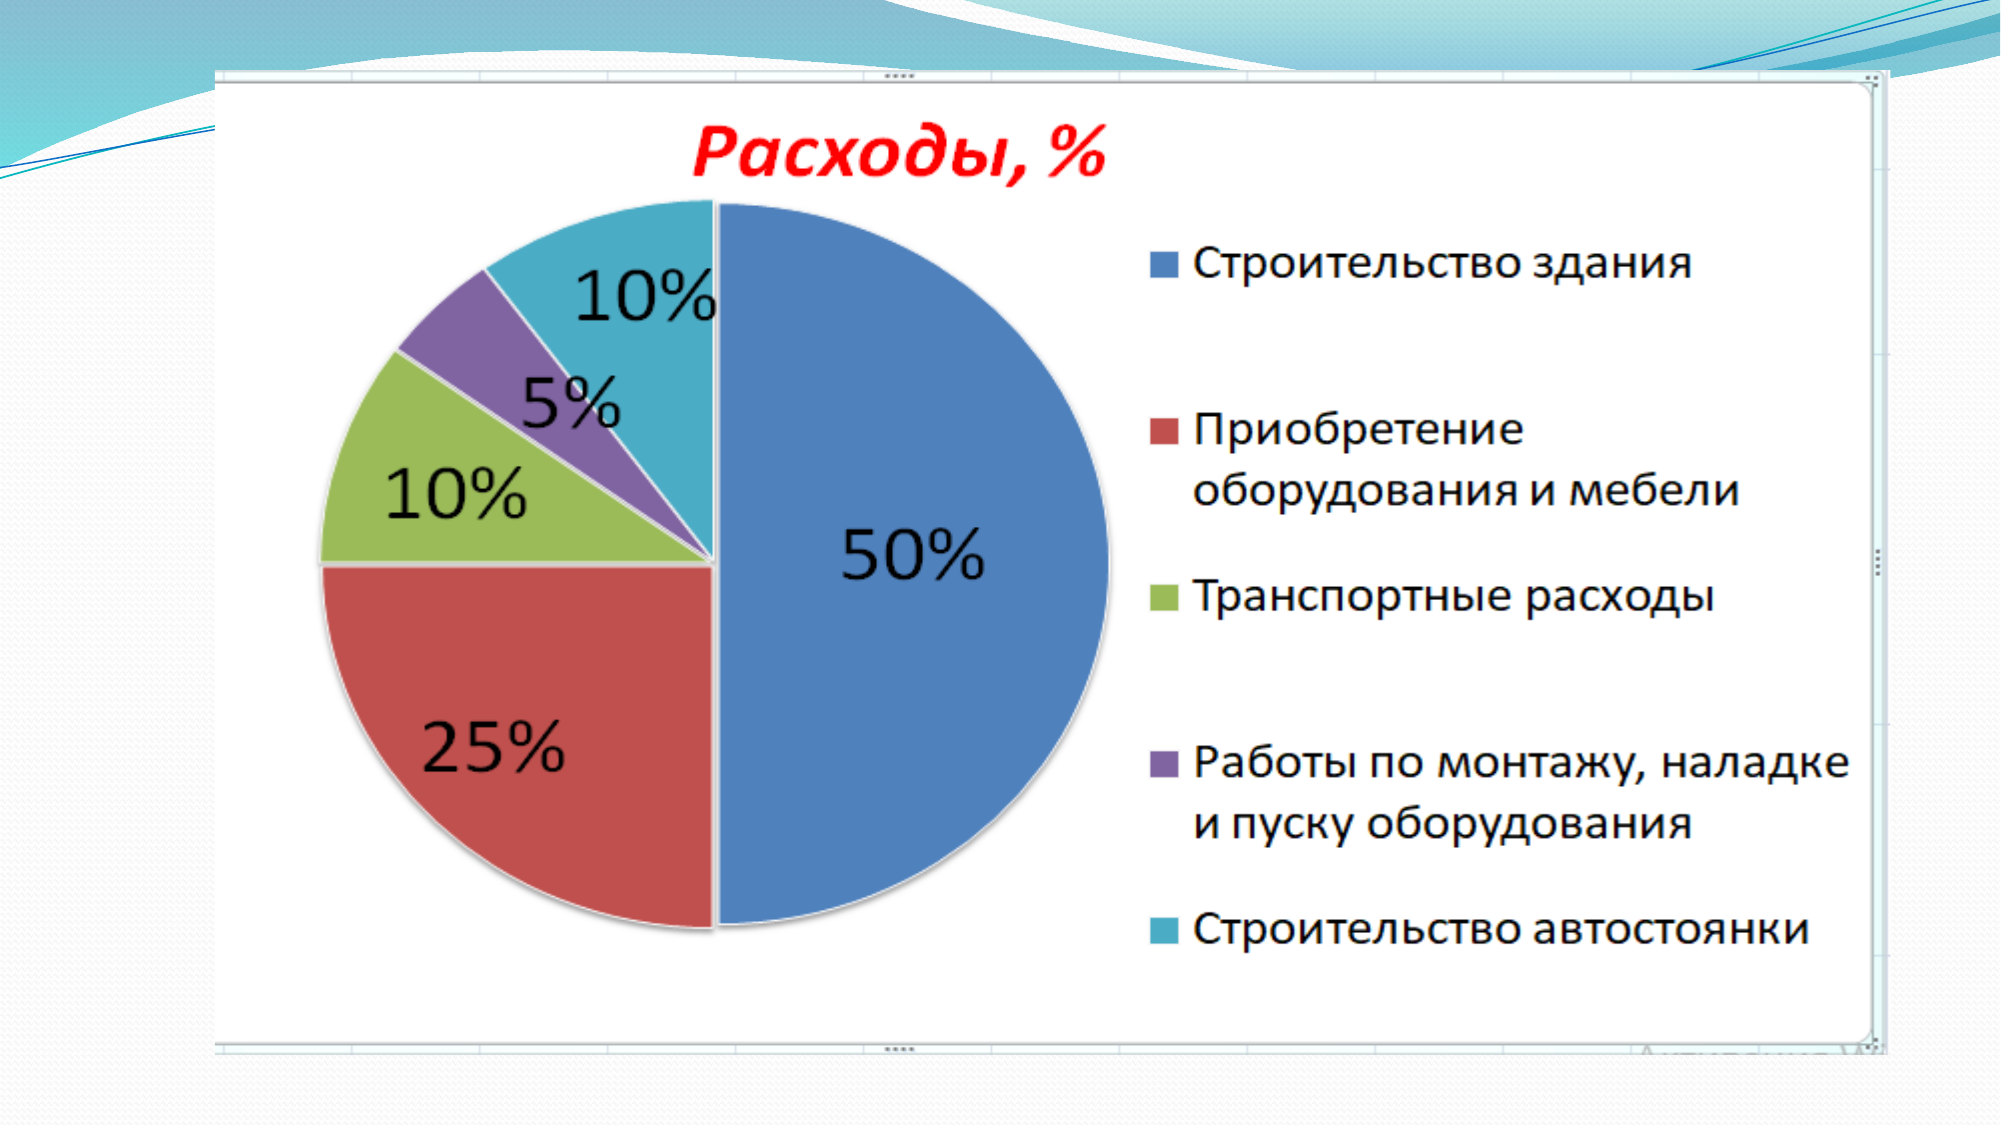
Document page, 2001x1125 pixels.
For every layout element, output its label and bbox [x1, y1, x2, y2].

chart [214, 70, 1891, 1055]
